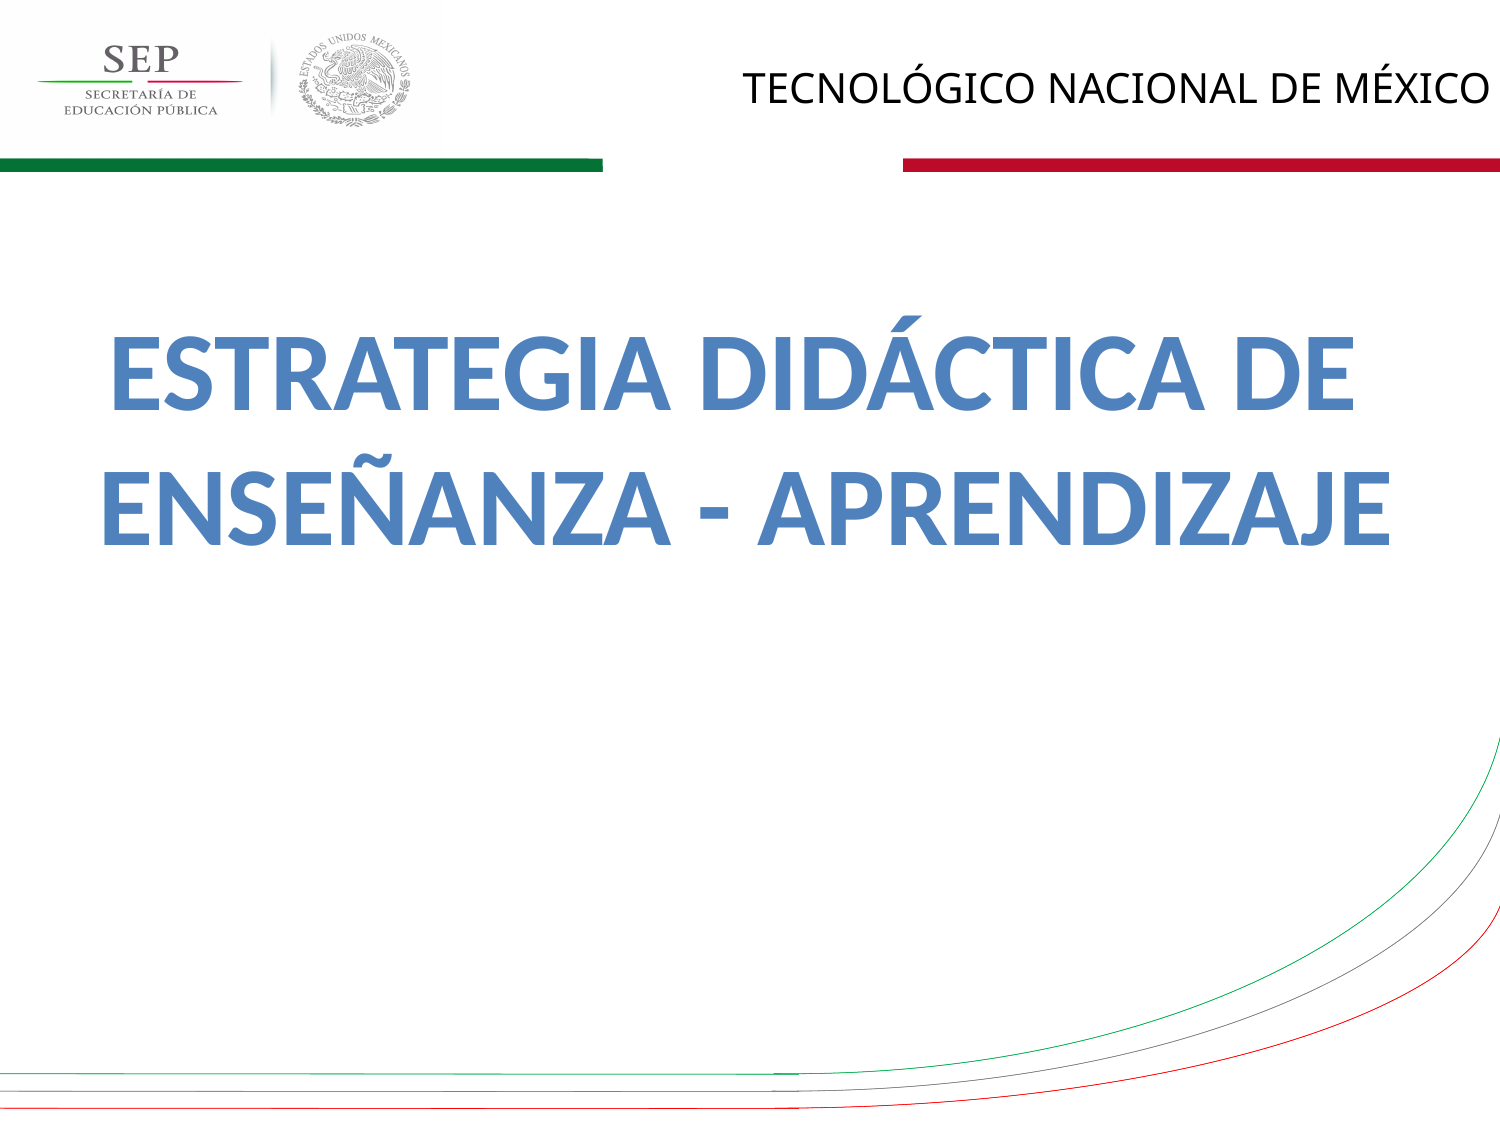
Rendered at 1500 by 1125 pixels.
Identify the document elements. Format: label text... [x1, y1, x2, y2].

picture [0, 0, 443, 158]
text_box estrategia didáctica de enseñanza - aprendizaje [83, 290, 1410, 576]
